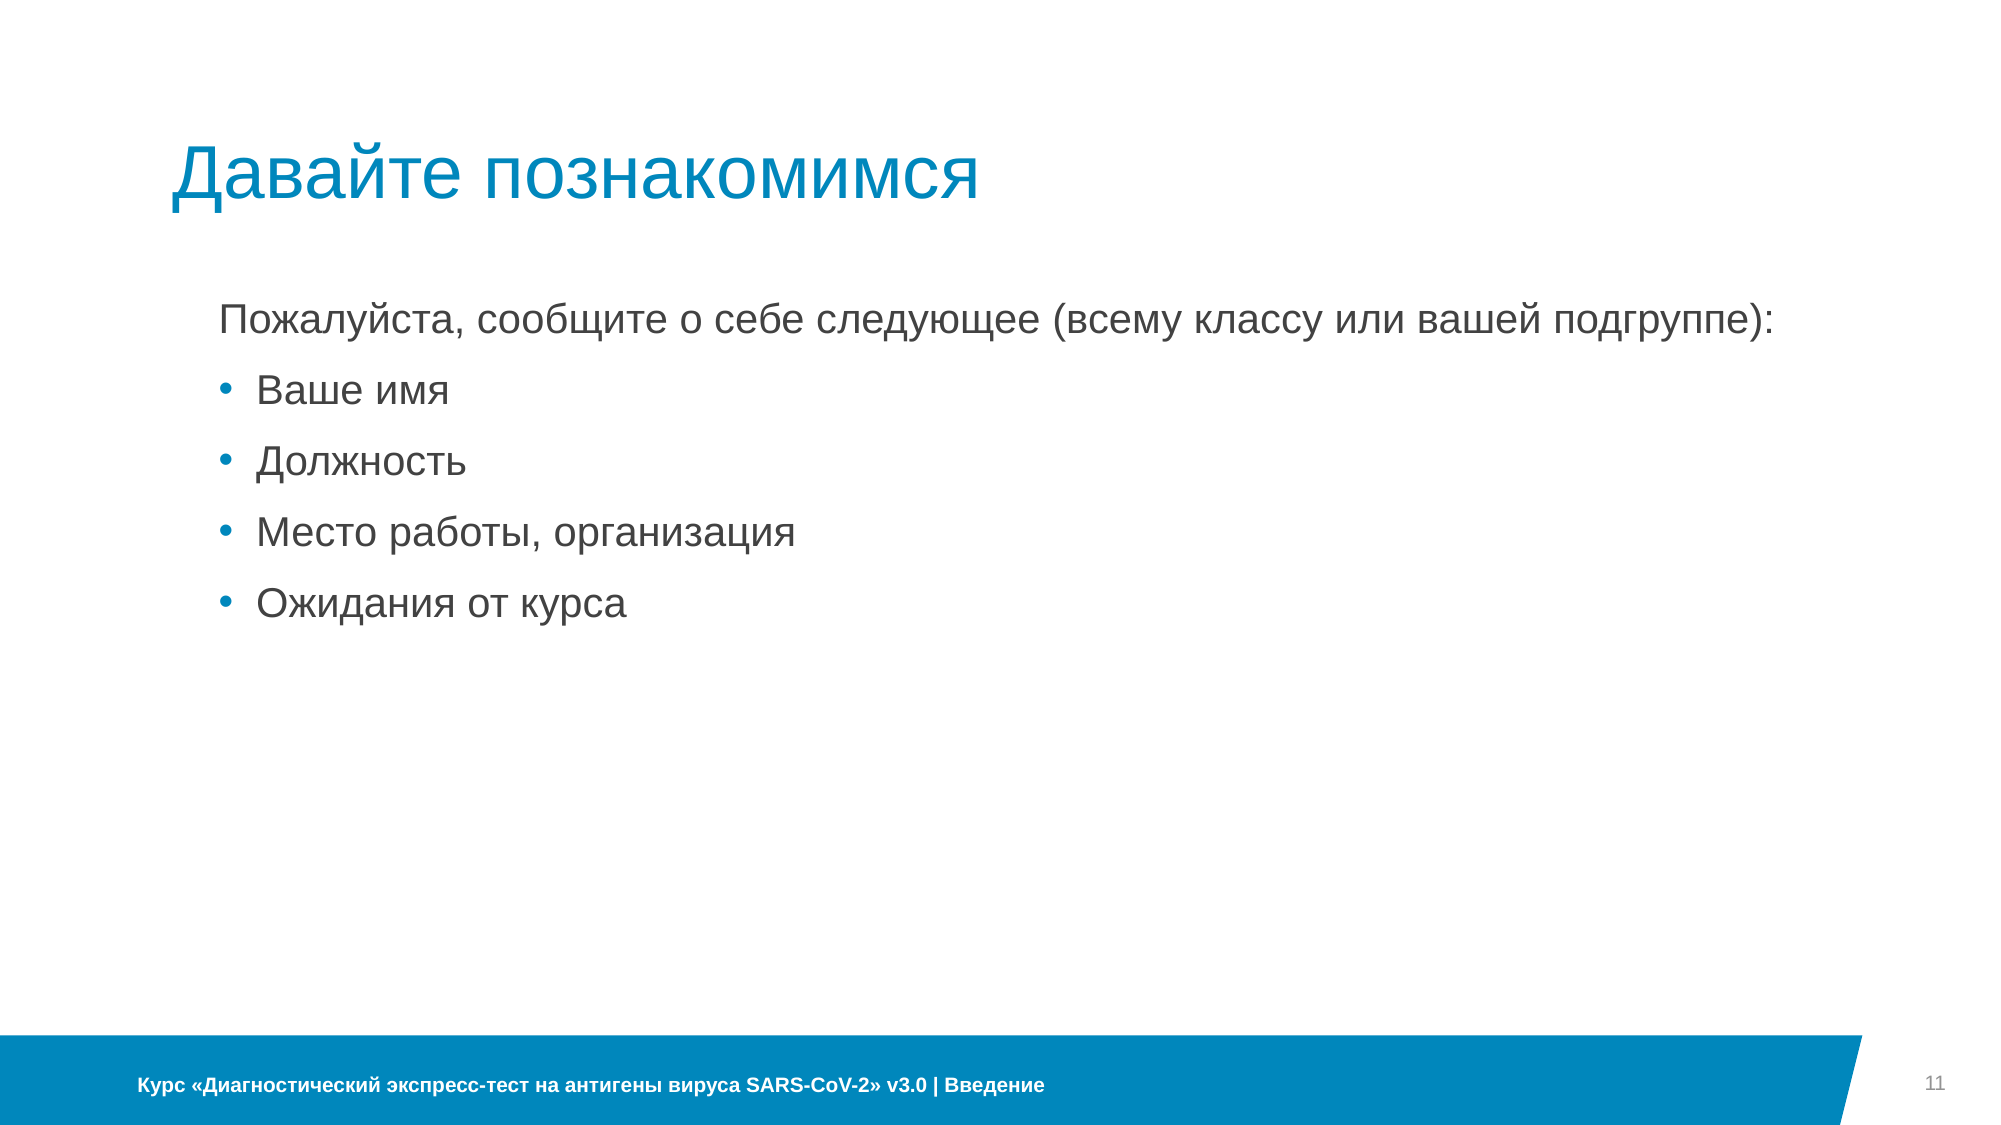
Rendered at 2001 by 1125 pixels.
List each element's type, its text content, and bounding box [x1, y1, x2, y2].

title Давайте познакомимся [172, 59, 1534, 215]
footer Курс «Диагностический экспресс-тест на антигены вируса SARS-CoV-2» v3.0 | Введение [137, 1042, 1338, 1125]
list Пожалуйста, сообщите о себе следующее (всему классу или вашей подгруппе): Ваше имя Должность Место работы, организация Ожидания от курса [203, 284, 1812, 1014]
slide_number 11 [1862, 1035, 1947, 1125]
